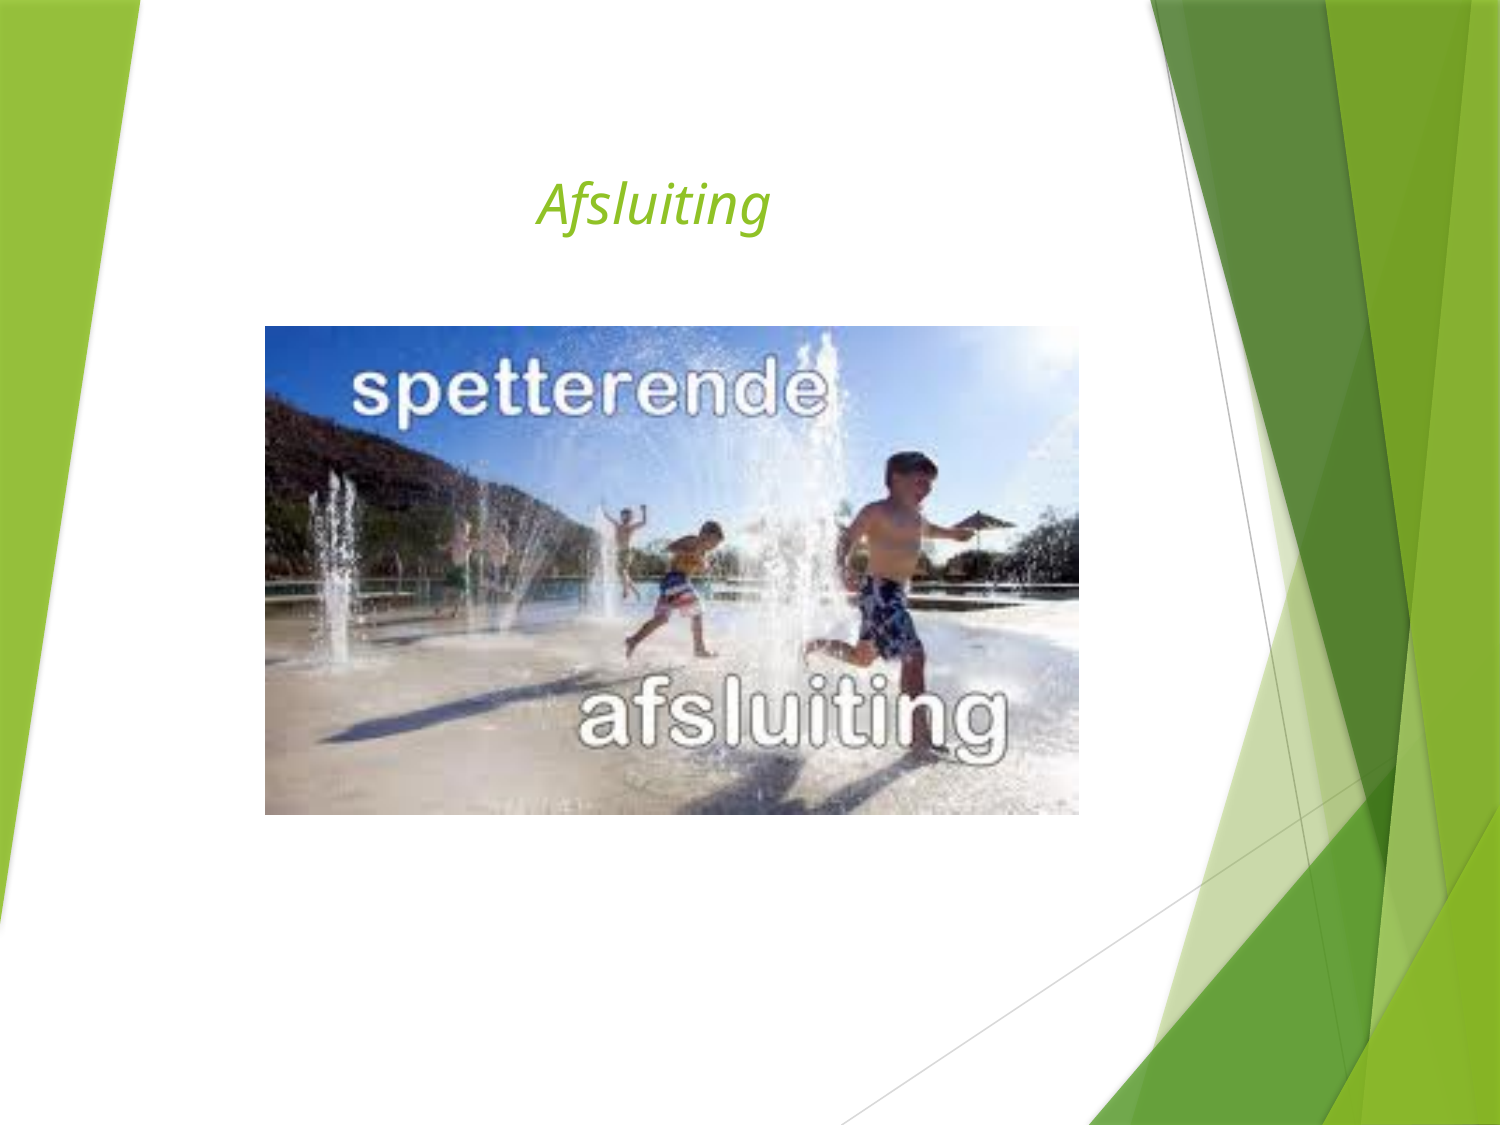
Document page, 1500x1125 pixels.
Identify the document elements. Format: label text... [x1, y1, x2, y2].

title Afsluiting [112, 101, 1199, 244]
picture [265, 325, 1080, 815]
